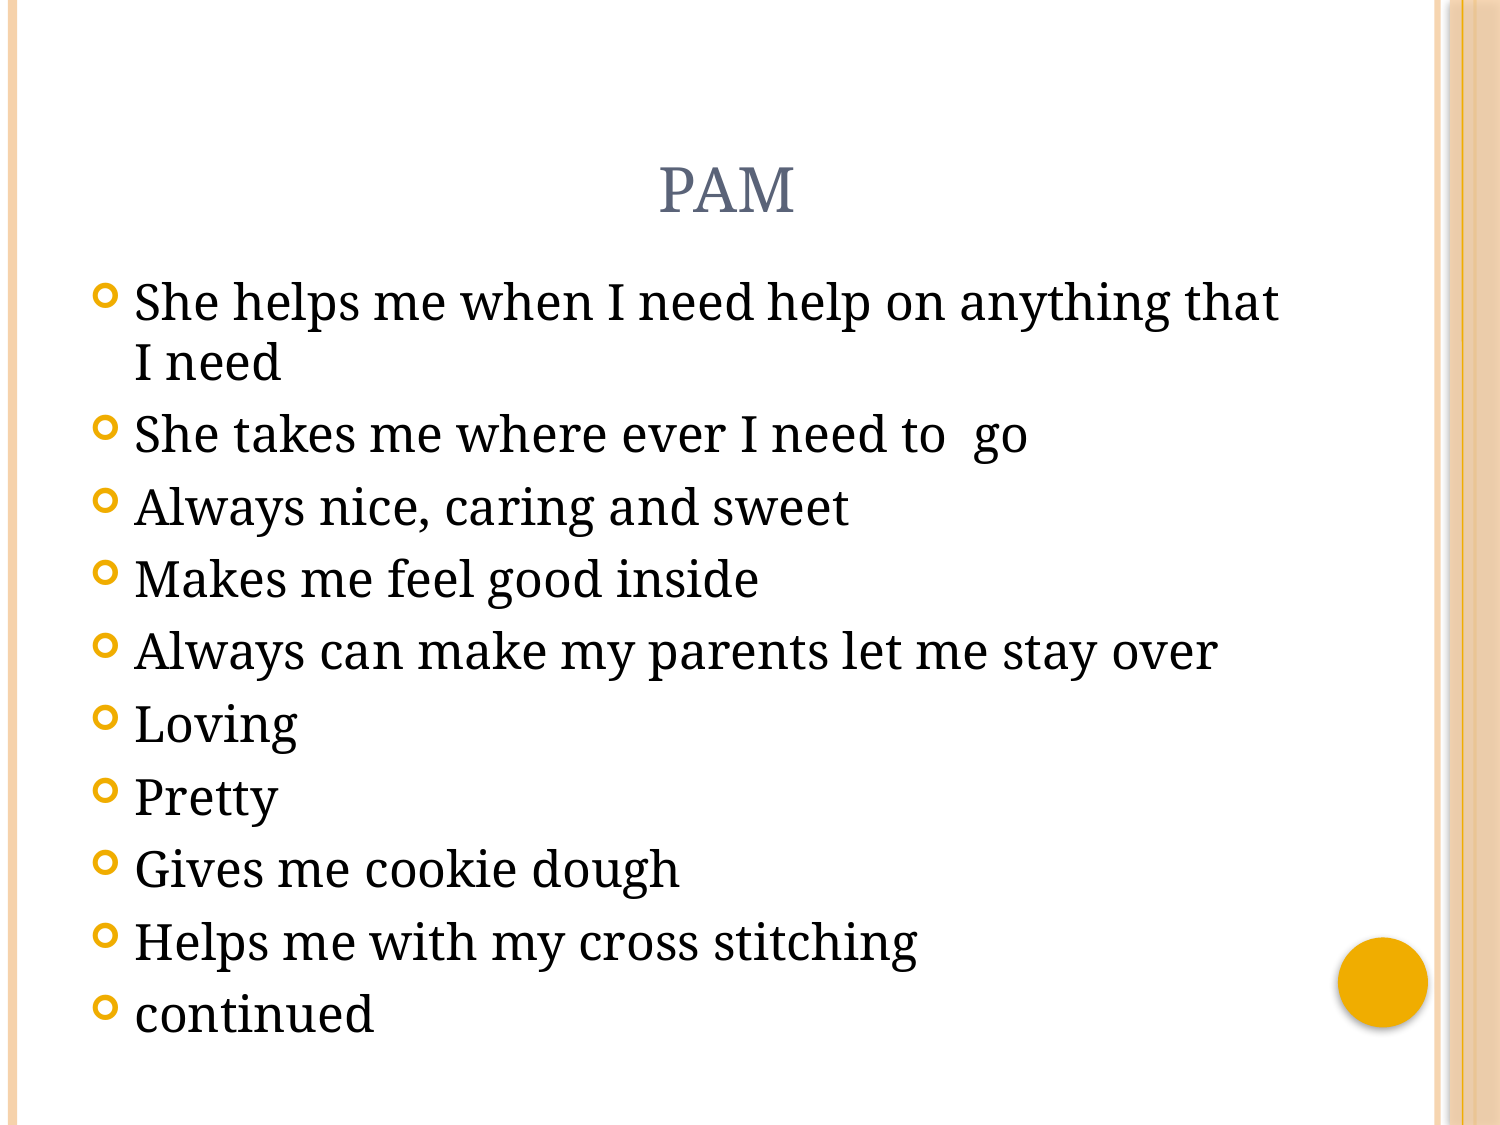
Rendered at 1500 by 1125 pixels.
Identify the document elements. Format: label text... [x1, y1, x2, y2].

title Pam [75, 45, 1300, 233]
list She helps me when I need help on anything that I need She takes me where ever I need to go Always nice, caring and sweet Makes me feel good inside Always can make my parents let me stay over Loving Pretty Gives me cookie dough Helps me with my cross stitching continued [75, 262, 1300, 1062]
